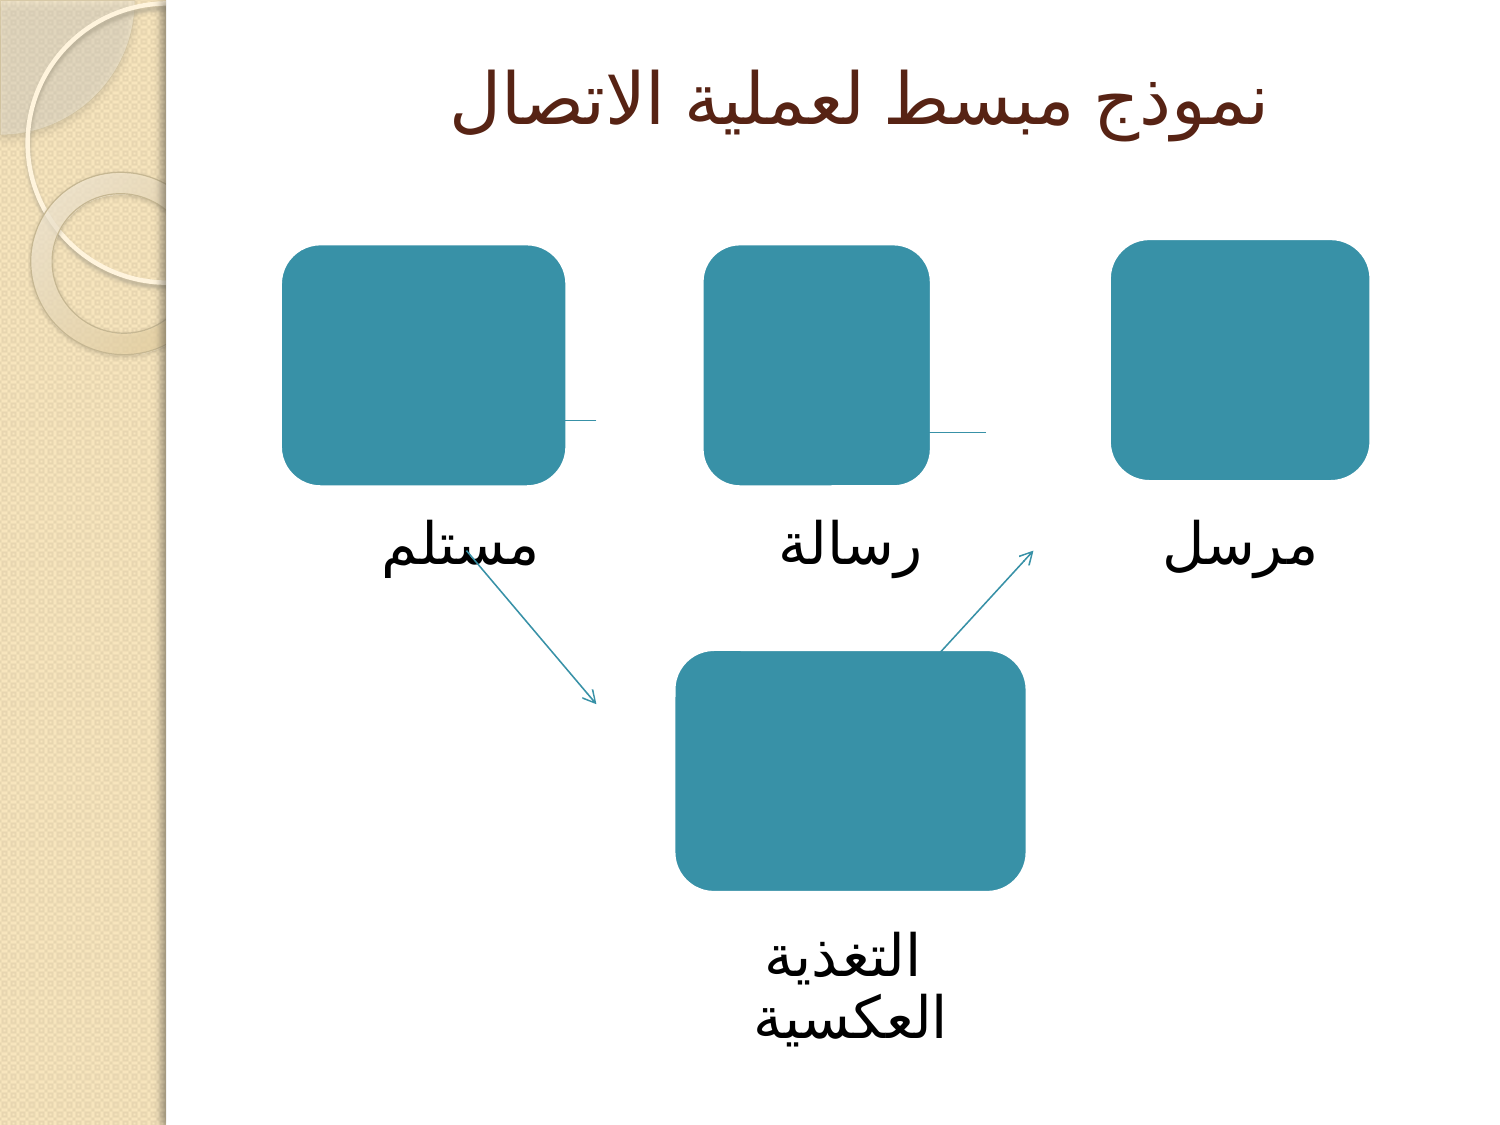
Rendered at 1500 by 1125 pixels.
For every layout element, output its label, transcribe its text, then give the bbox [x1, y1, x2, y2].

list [235, 237, 1466, 1026]
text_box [903, 550, 1034, 693]
title نموذج مبسط لعملية الاتصال [235, 45, 1466, 233]
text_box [466, 550, 597, 705]
